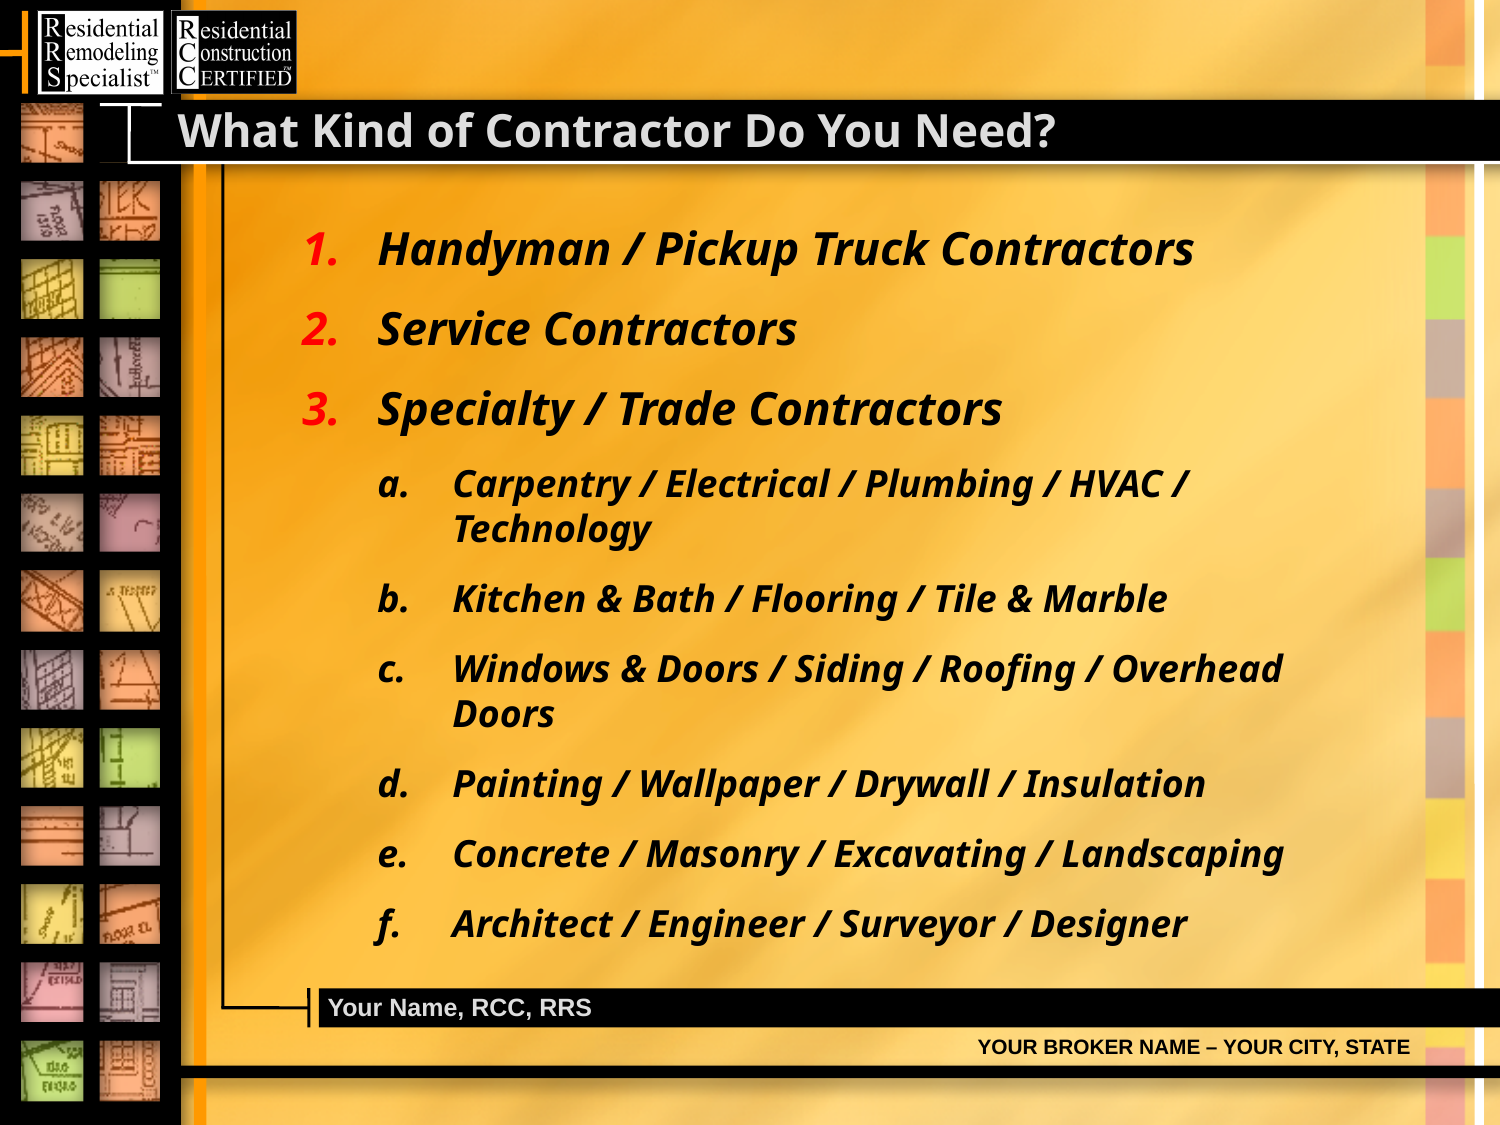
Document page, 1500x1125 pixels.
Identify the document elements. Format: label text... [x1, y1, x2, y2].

picture [100, 416, 160, 475]
picture [100, 571, 160, 631]
picture [171, 0, 1474, 99]
picture [100, 963, 160, 1022]
picture [207, 165, 1474, 1065]
picture [21, 1041, 83, 1101]
picture [21, 181, 83, 240]
list Handyman / Pickup Truck Contractors Service Contractors Specialty / Trade Contractors Carpentry / Electrical / Plumbing / HVAC / Technology Kitchen & Bath / Flooring / Tile & Marble Windows & Doors / Siding / Roofing / Overhead Doors Painting / Wallpaper / Drywall / Insulation Concrete / Masonry / Excavating / Landscaping Architect / Engineer / Surveyor / Designer [287, 212, 1400, 975]
picture [37, 10, 164, 95]
picture [100, 494, 160, 551]
picture [21, 571, 83, 631]
picture [21, 260, 83, 319]
picture [1484, 1028, 1500, 1065]
footer Your Name, RCC, RRS [312, 984, 1413, 1025]
picture [1484, 0, 1500, 99]
picture [21, 885, 83, 943]
picture [21, 807, 83, 865]
picture [181, 1079, 193, 1125]
picture [21, 338, 83, 397]
picture [1484, 165, 1500, 988]
picture [100, 260, 160, 319]
picture [21, 729, 83, 787]
picture [21, 103, 83, 162]
picture [100, 807, 160, 865]
picture [100, 885, 160, 943]
title What Kind of Contractor Do You Need? [162, 99, 1475, 160]
picture [21, 963, 83, 1022]
picture [21, 494, 83, 551]
picture [100, 338, 160, 397]
picture [100, 650, 160, 709]
picture [100, 729, 160, 787]
picture [181, 165, 193, 1065]
picture [1484, 1079, 1500, 1125]
picture [100, 181, 160, 240]
picture [207, 1079, 1474, 1125]
picture [21, 650, 83, 709]
picture [21, 416, 83, 475]
picture [100, 1041, 160, 1101]
